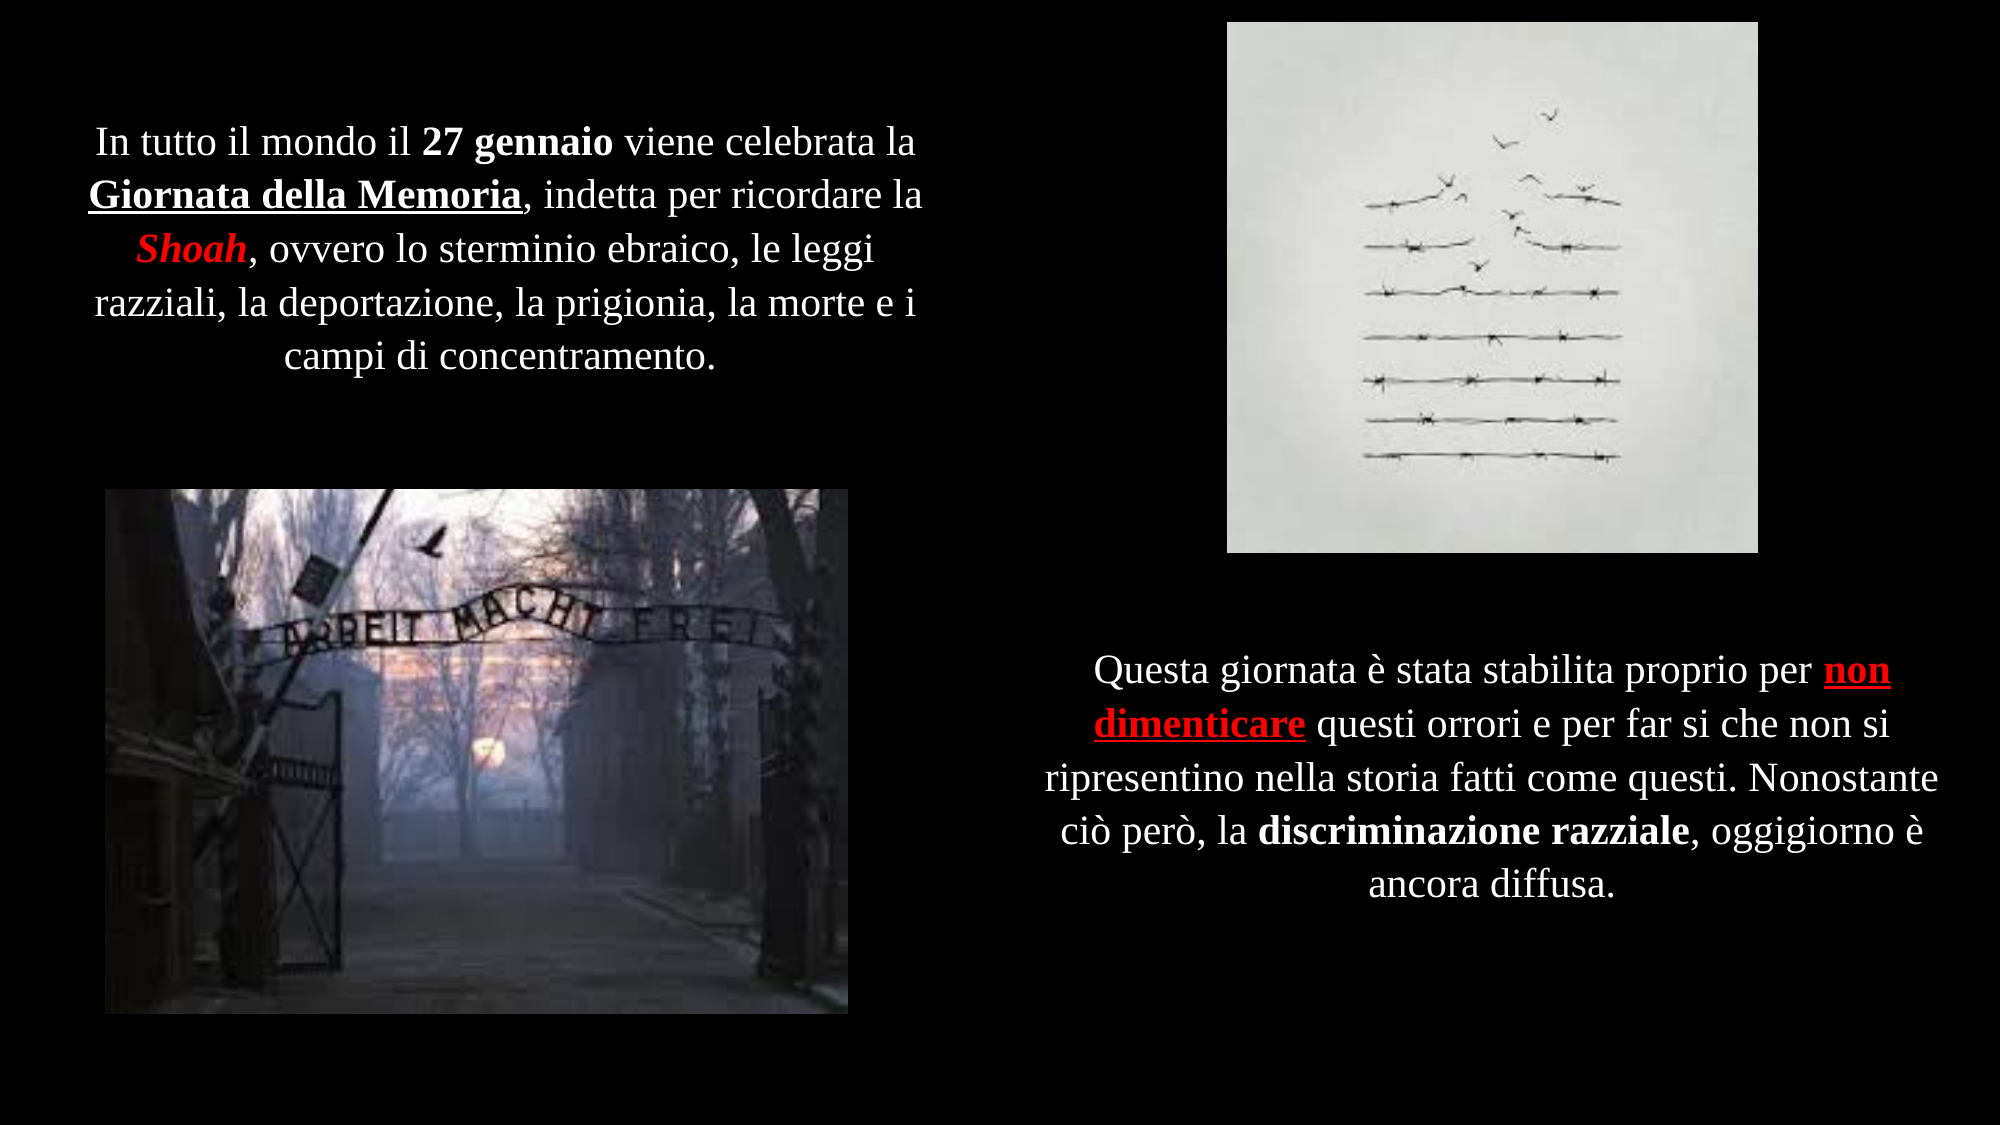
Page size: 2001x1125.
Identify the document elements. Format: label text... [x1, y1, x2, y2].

picture [1227, 22, 1758, 553]
text_box Questa giornata è stata stabilita proprio per non dimenticare questi orrori e per far si che non si ripresentino nella storia fatti come questi. Nonostante ciò però, la discriminazione razziale, oggigiorno è ancora diffusa. [1013, 631, 1972, 914]
text_box In tutto il mondo il 27 gennaio viene celebrata la Giornata della Memoria, indetta per ricordare la Shoah, ovvero lo sterminio ebraico, le leggi razziali, la deportazione, la prigionia, la morte e i campi di concentramento. [55, 102, 957, 386]
picture [105, 489, 848, 1014]
